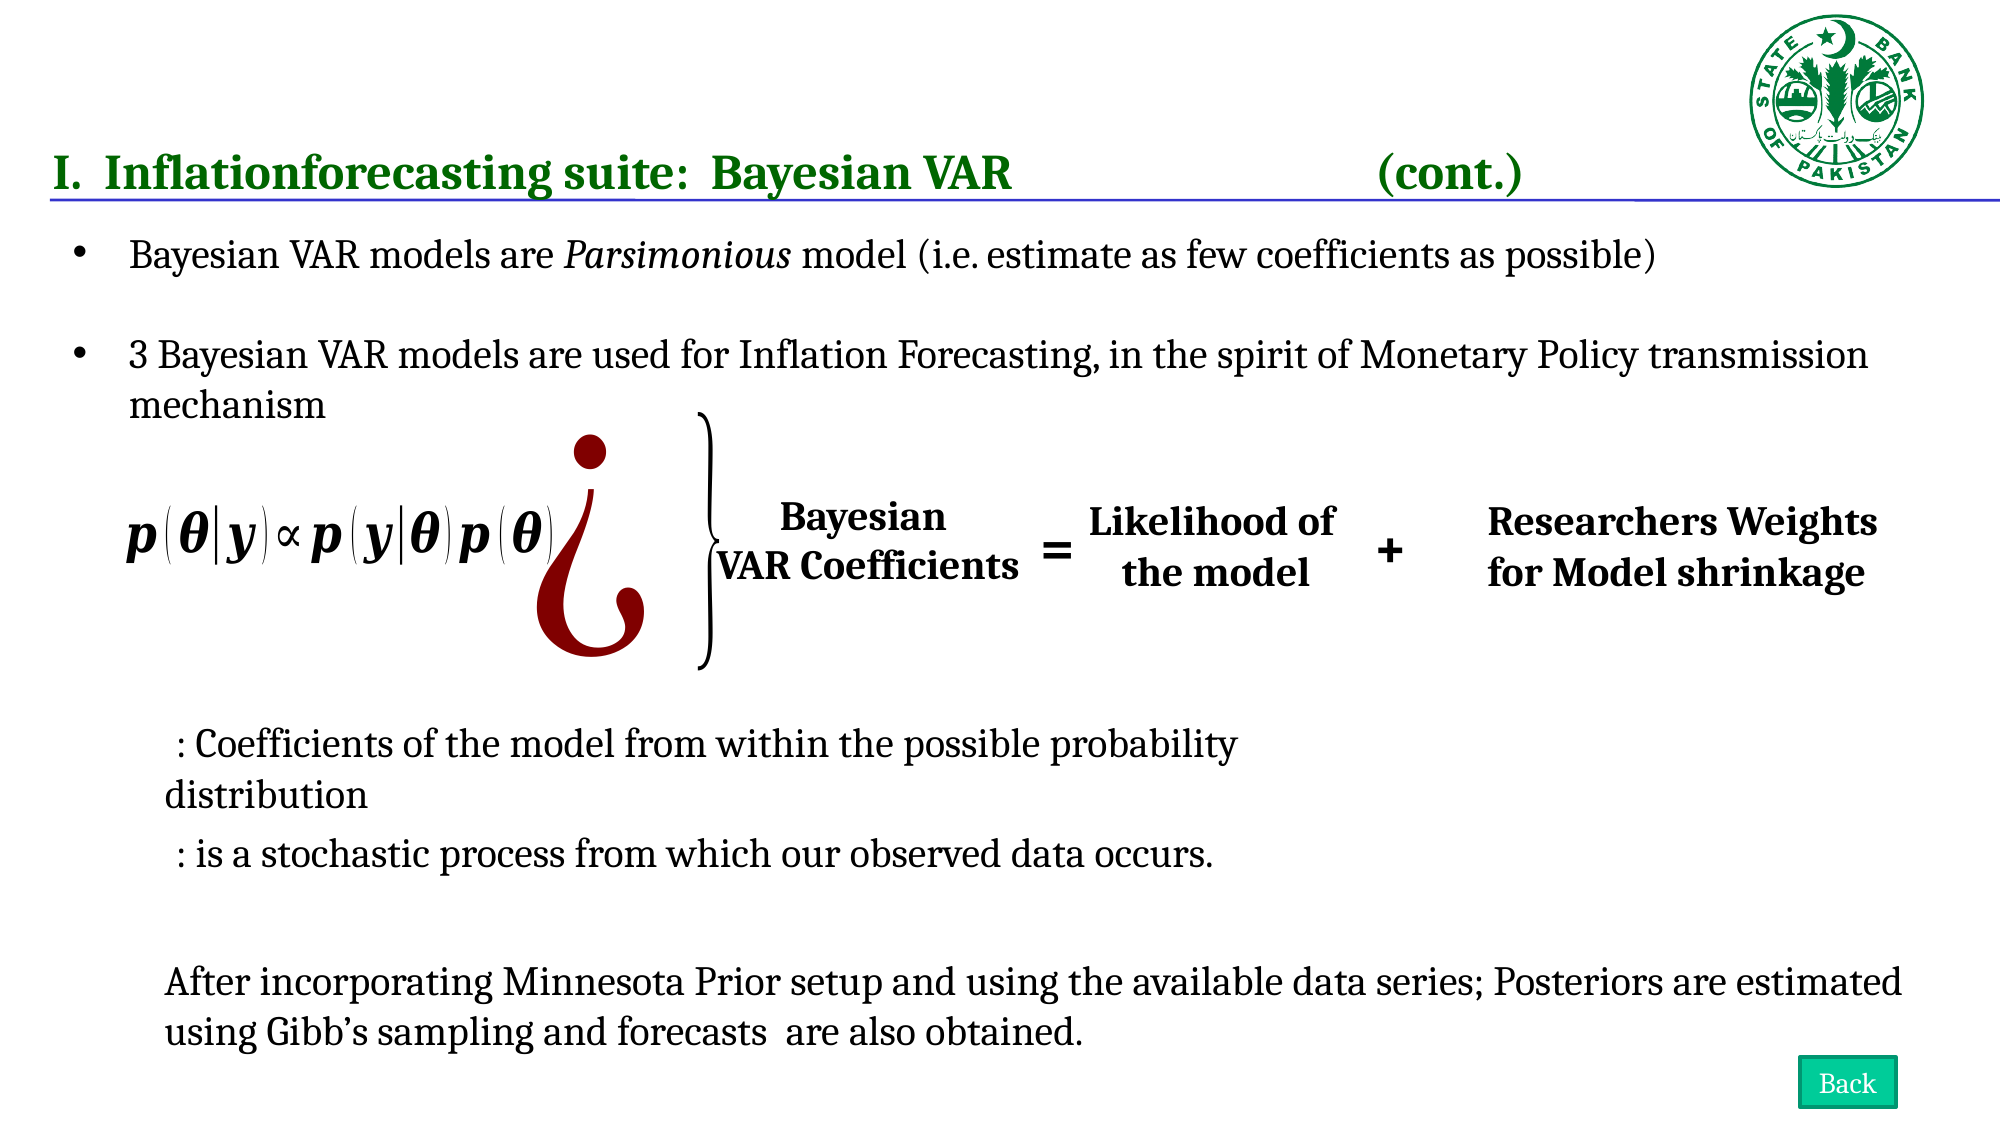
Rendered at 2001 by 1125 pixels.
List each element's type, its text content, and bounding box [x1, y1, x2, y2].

text_box Bayesian VAR Coefficients [701, 481, 714, 596]
text_box Likelihood of the model [1074, 486, 1359, 602]
text_box + [1358, 502, 1423, 587]
text_box Back [1799, 1057, 1896, 1107]
text_box = [1025, 502, 1090, 587]
text_box Bayesian VAR models are Parsimonious model (i.e. estimate as few coefficients as possible) 3 Bayesian VAR models are used for Inflation Forecasting, in the spirit of Monetary Policy transmission mechanism [56, 217, 1901, 536]
text_box Bayesian VAR Coefficients [711, 481, 1035, 596]
picture [1746, 10, 1927, 191]
text_box Researchers Weights for Model shrinkage [1473, 486, 1894, 602]
